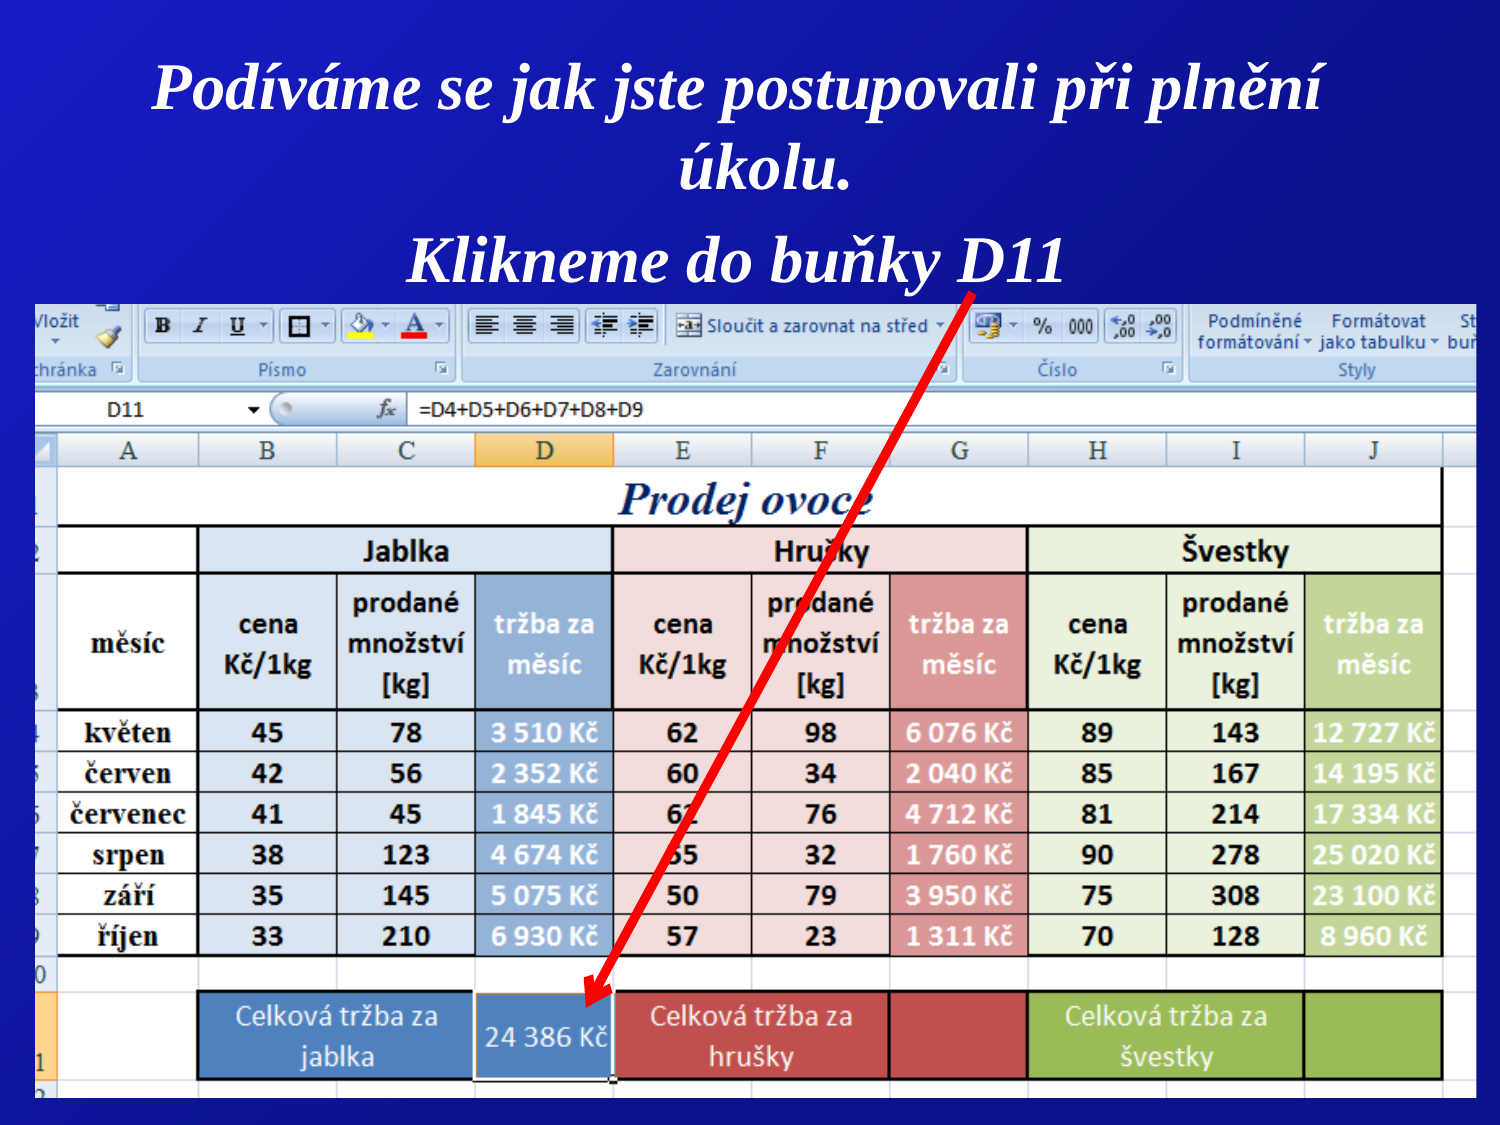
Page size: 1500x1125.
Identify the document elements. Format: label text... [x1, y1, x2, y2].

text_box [421, 456, 1137, 844]
text_box Podíváme se jak jste postupovali při plnění úkolu. Klikneme do buňky D11 [46, 35, 1430, 211]
picture [34, 304, 1477, 1098]
